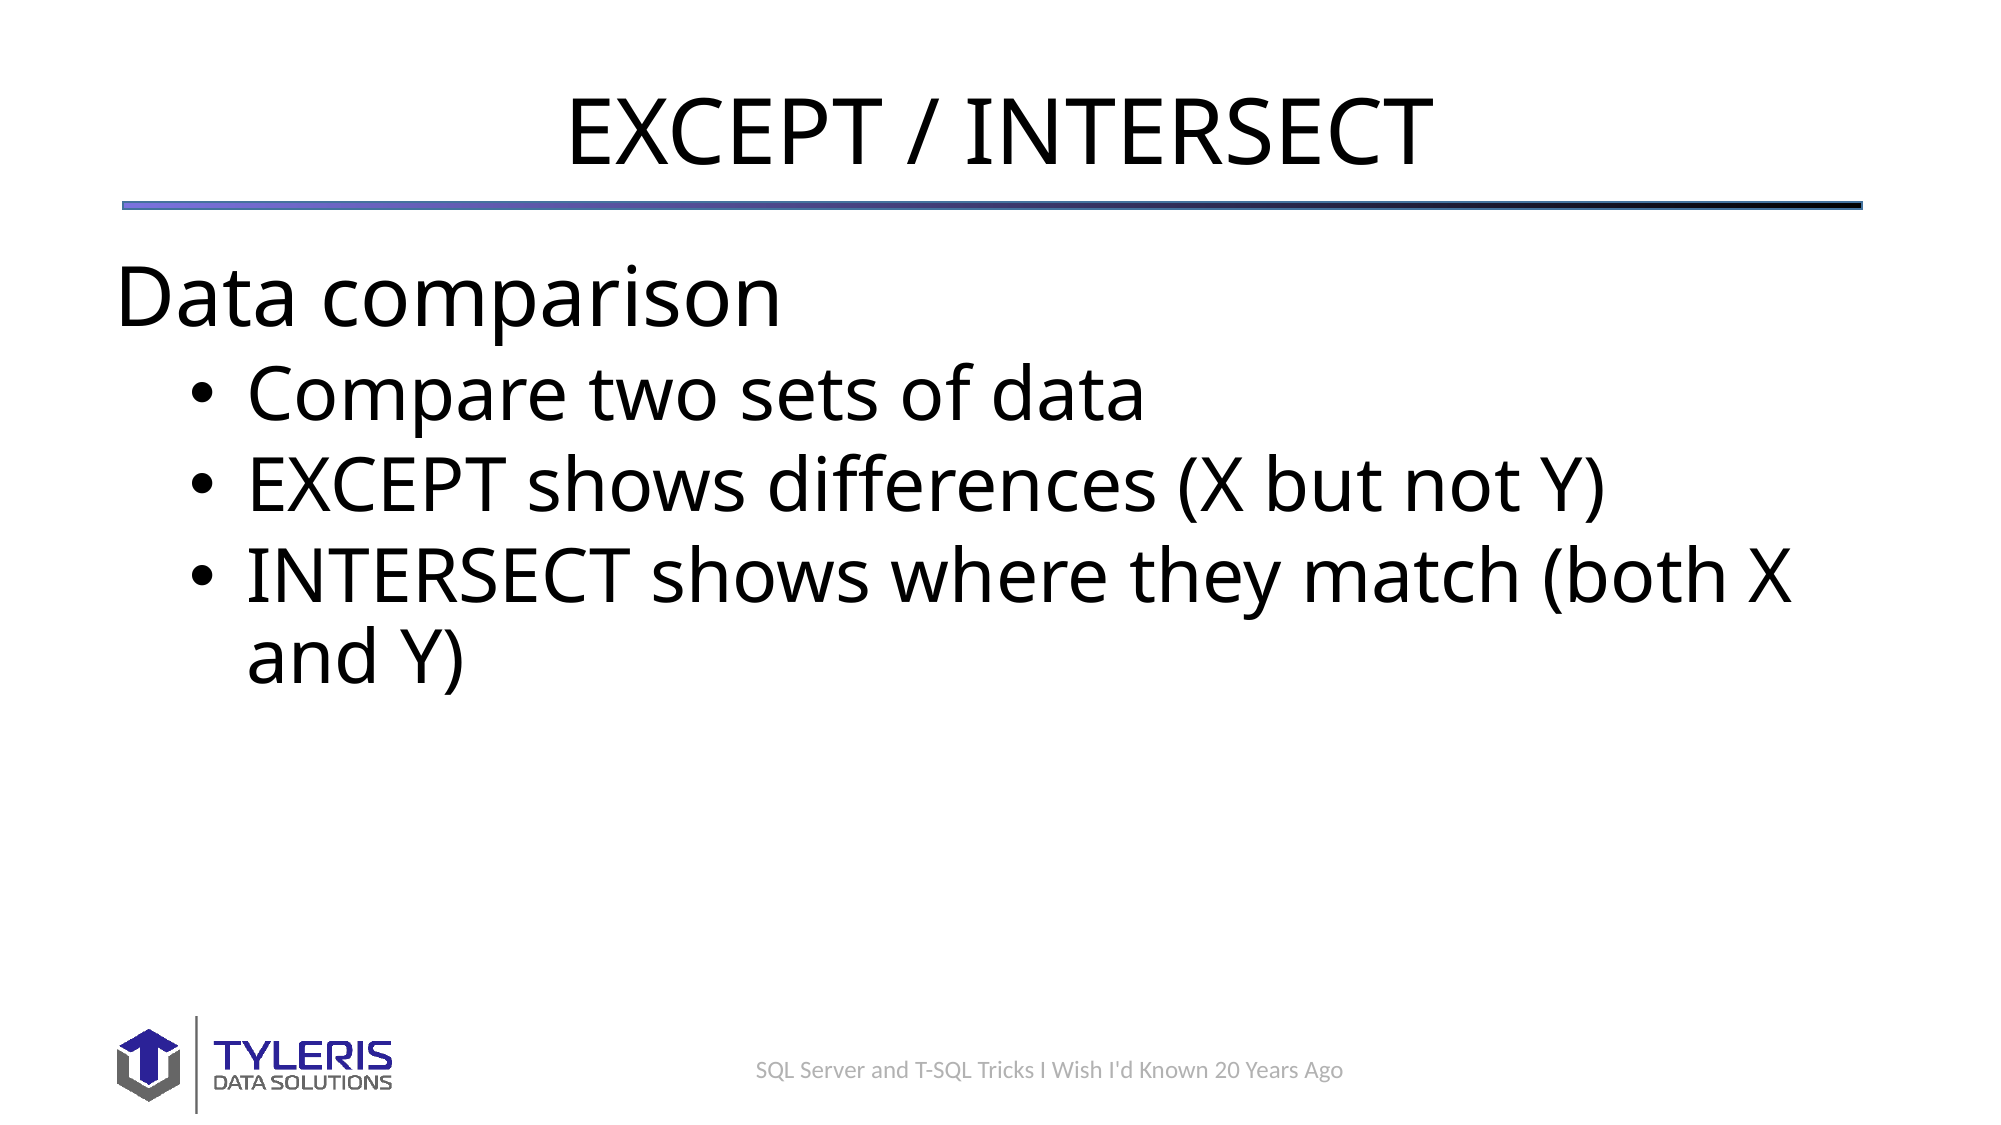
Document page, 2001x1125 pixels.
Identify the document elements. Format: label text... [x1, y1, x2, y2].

text_box [122, 201, 1863, 210]
picture [117, 1016, 392, 1114]
text_box EXCEPT / INTERSECT [137, 59, 1863, 201]
list Data comparison Compare two sets of data EXCEPT shows differences (X but not Y) INTERSECT shows where they match (both X and Y) [99, 247, 1900, 990]
footer SQL Server and T-SQL Tricks I Wish I'd Known 20 Years Ago [599, 1039, 1502, 1099]
